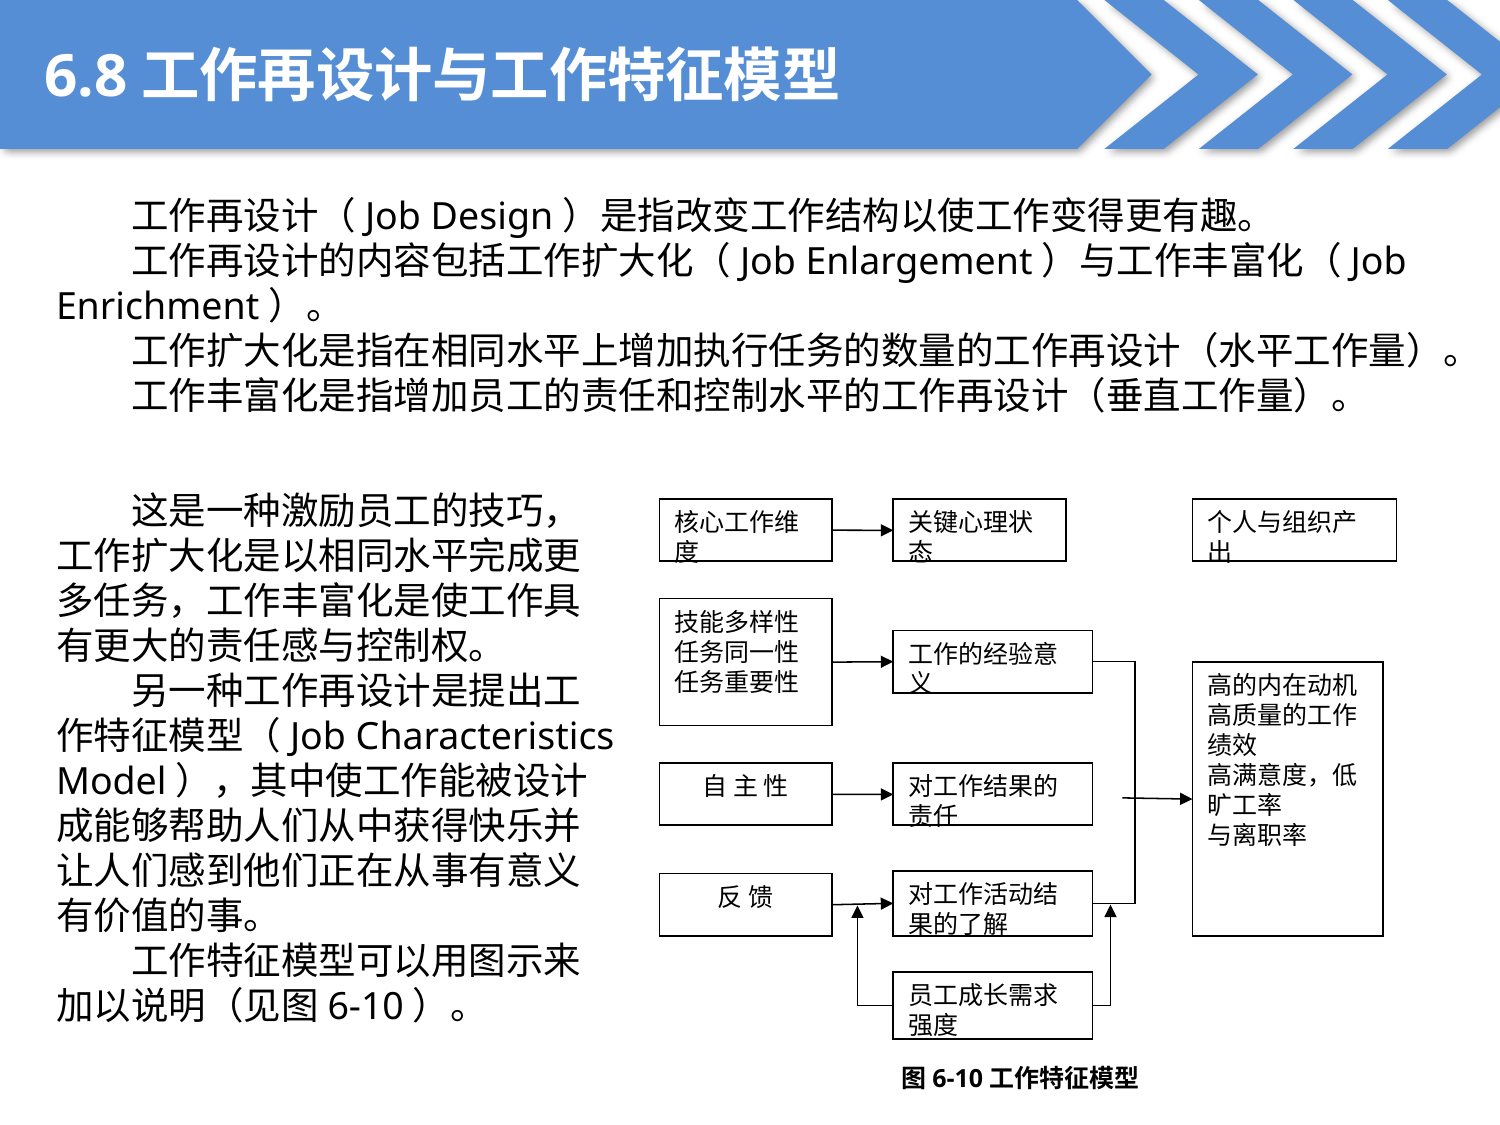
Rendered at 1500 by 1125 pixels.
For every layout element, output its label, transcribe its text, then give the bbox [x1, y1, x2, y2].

text_box 6.8工作再设计与工作特征模型 [29, 30, 856, 116]
text_box 工作再设计（Job Design）是指改变工作结构以使工作变得更有趣。 工作再设计的内容包括工作扩大化（Job Enlargement）与工作丰富化（Job Enrichment）。 工作扩大化是指在相同水平上增加执行任务的数量的工作再设计（水平工作量）。 工作丰富化是指增加员工的责任和控制水平的工作再设计（垂直工作量）。 [41, 184, 1459, 425]
text_box 这是一种激励员工的技巧，工作扩大化是以相同水平完成更多任务，工作丰富化是使工作具有更大的责任感与控制权。 另一种工作再设计是提出工作特征模型（Job Characteristics Model），其中使工作能被设计成能够帮助人们从中获得快乐并让人们感到他们正在从事有意义有价值的事。 工作特征模型可以用图示来加以说明（见图6-10）。 [41, 479, 600, 1035]
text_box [605, 469, 1436, 1107]
